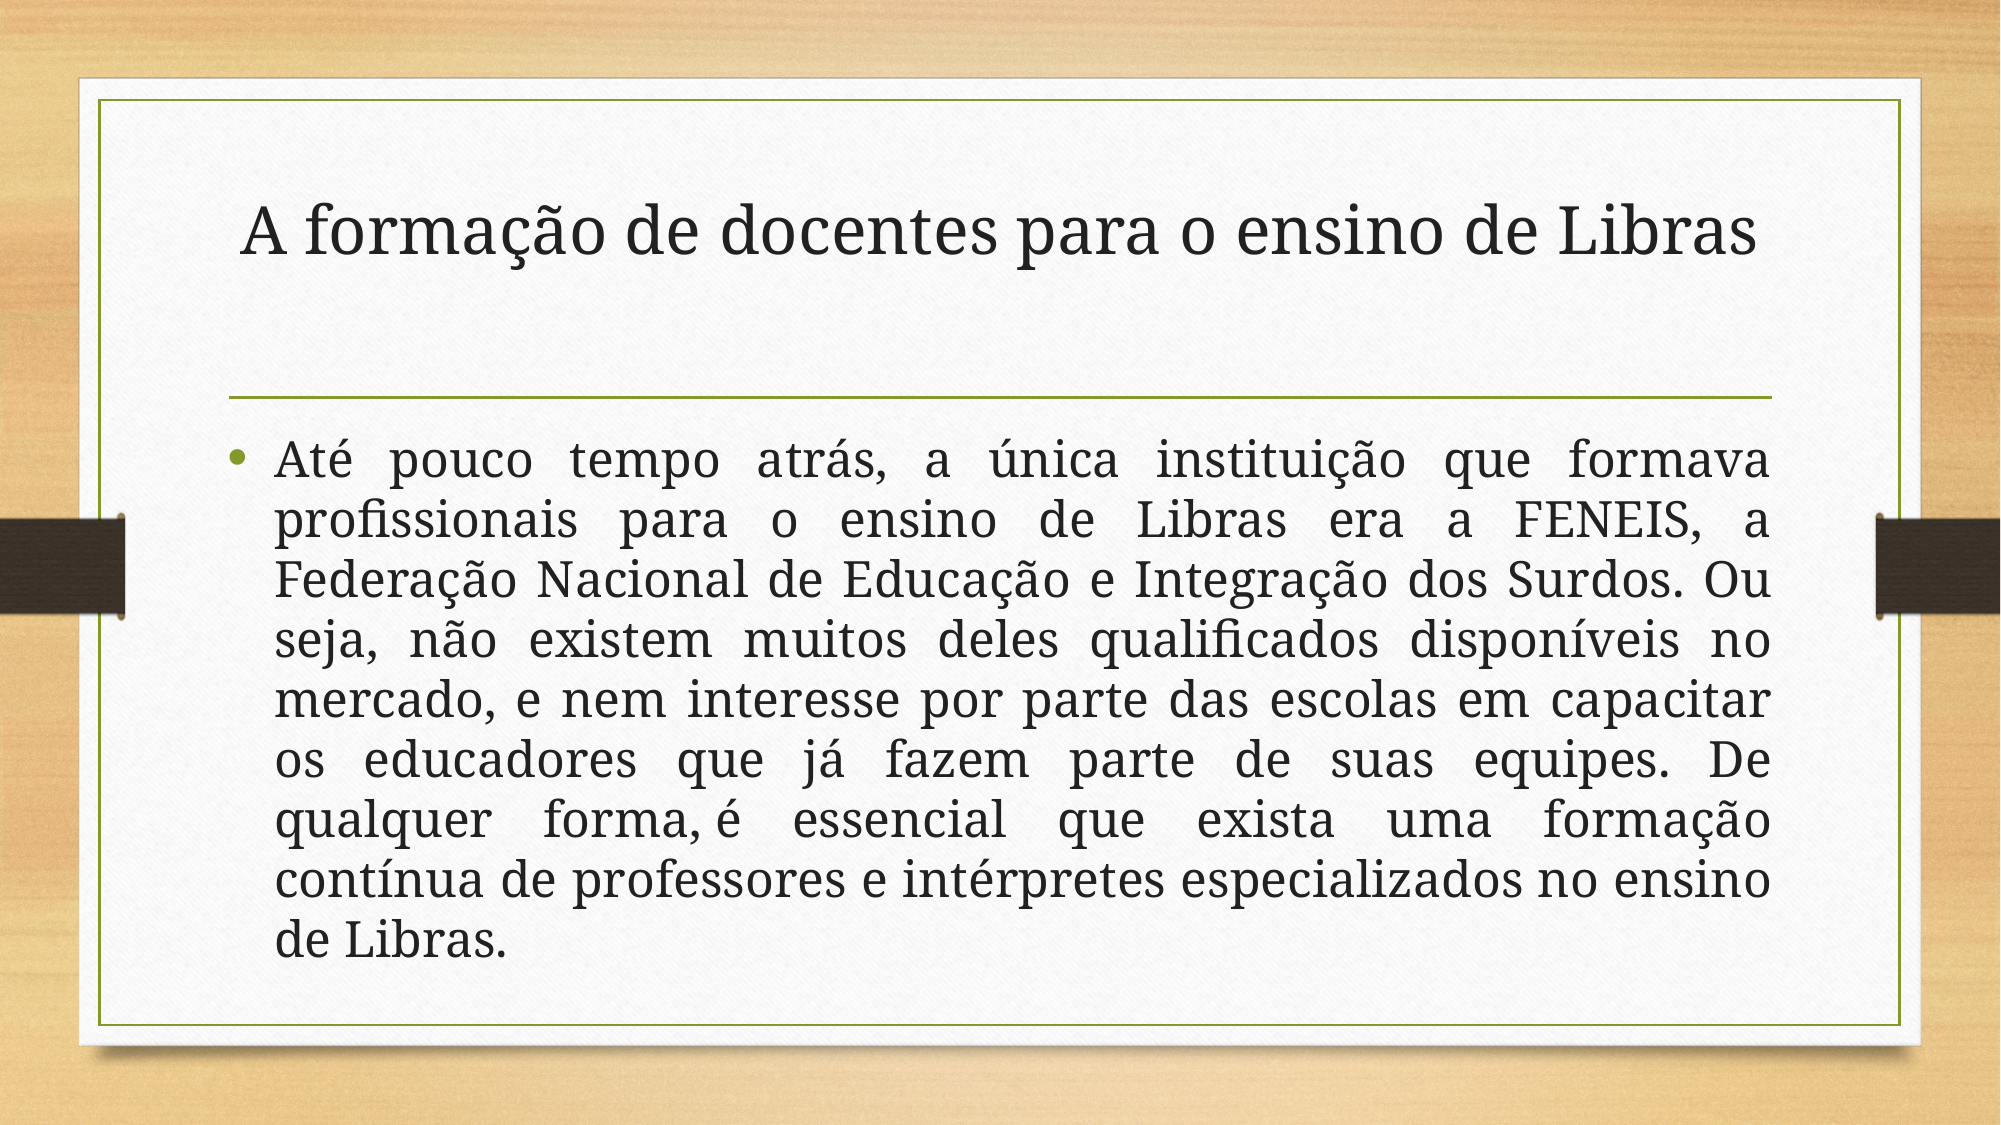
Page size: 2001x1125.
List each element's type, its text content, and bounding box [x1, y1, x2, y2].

list Até pouco tempo atrás, a única instituição que formava profissionais para o ensino de Libras era a FENEIS, a Federação Nacional de Educação e Integração dos Surdos. Ou seja, não existem muitos deles qualificados disponíveis no mercado, e nem interesse por parte das escolas em capacitar os educadores que já fazem parte de suas equipes. De qualquer forma, é essencial que exista uma formação contínua de professores e intérpretes especializados no ensino de Libras. [212, 419, 1788, 964]
title A formação de docentes para o ensino de Libras [212, 161, 1788, 375]
picture [0, 0, 2001, 1125]
